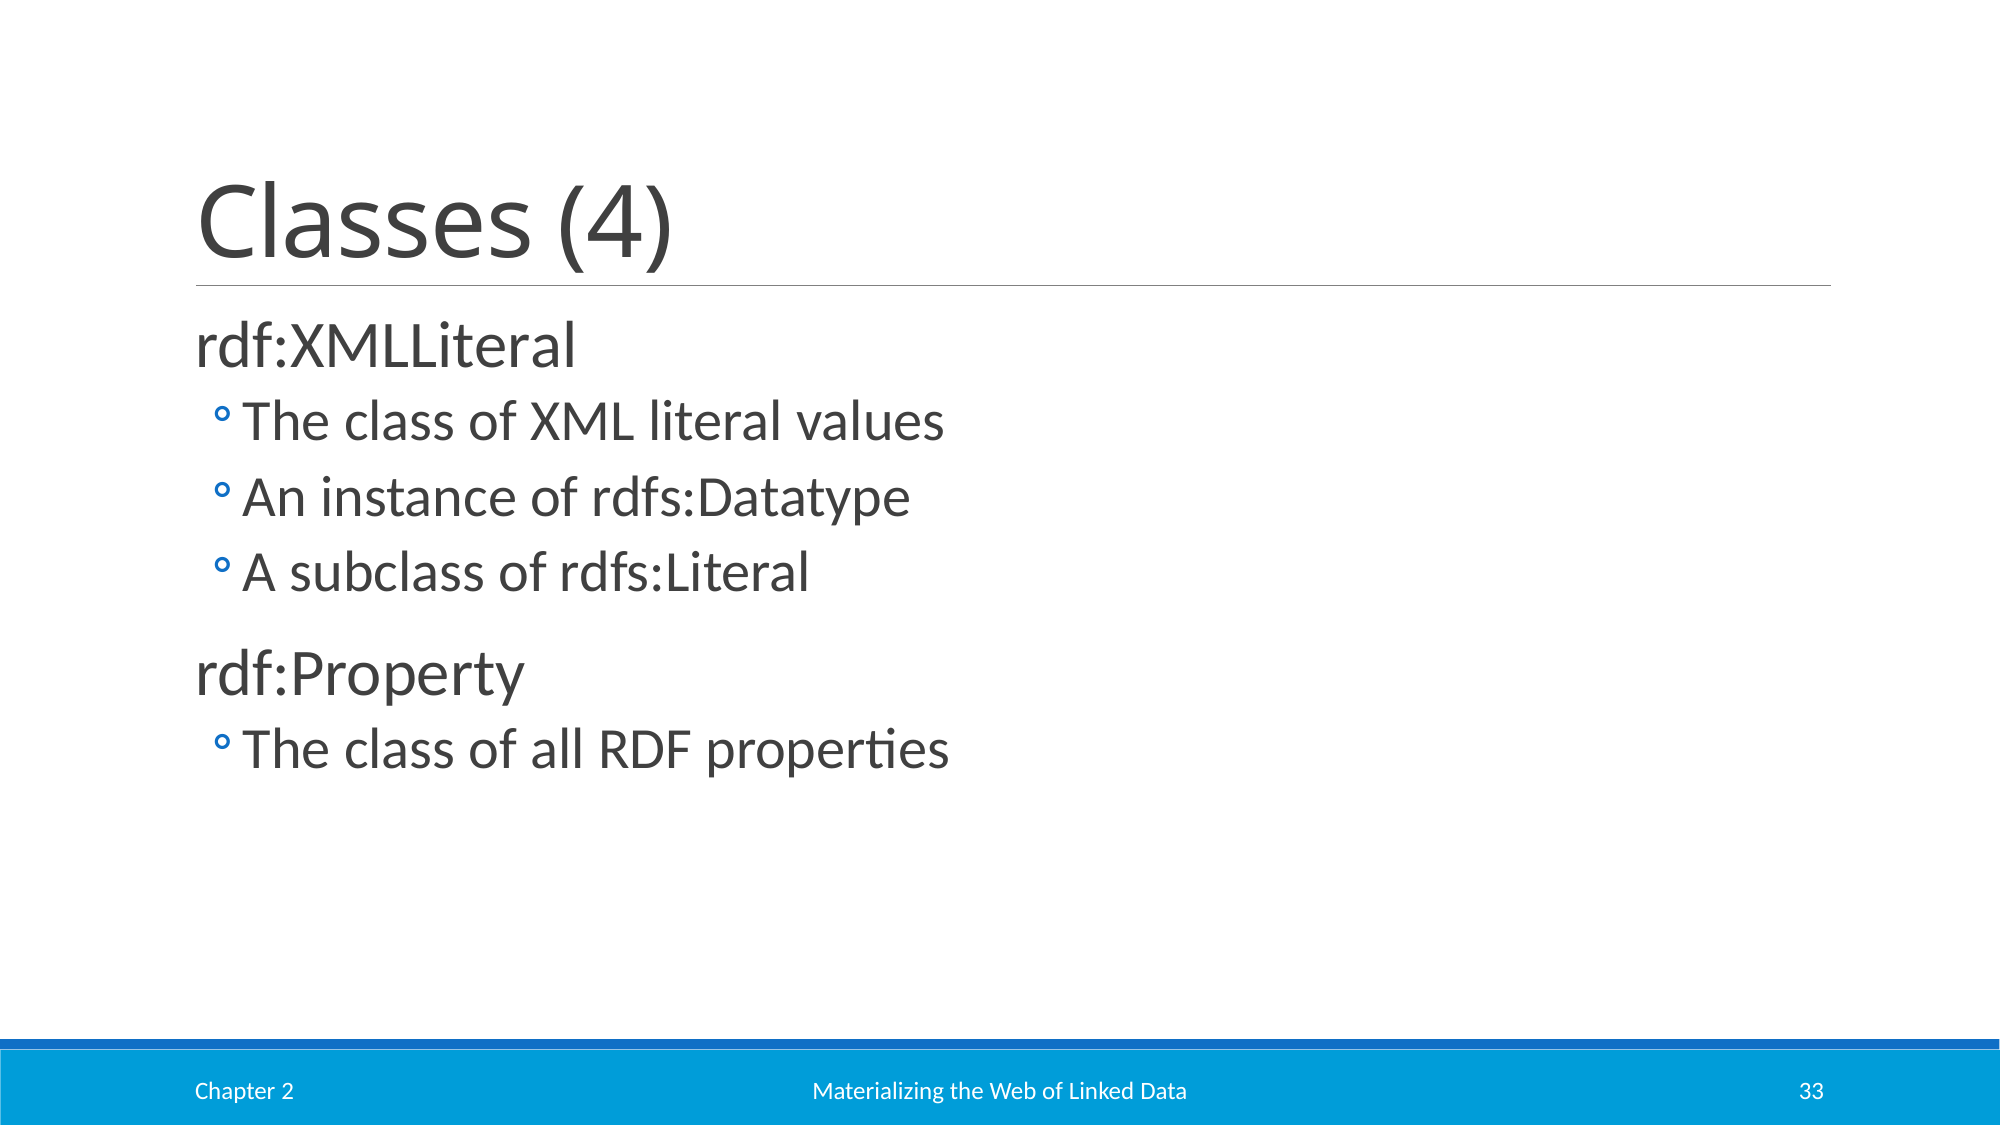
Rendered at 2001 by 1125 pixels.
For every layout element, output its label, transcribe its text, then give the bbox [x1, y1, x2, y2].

title Classes (4) [180, 47, 1830, 285]
footer Materializing the Web of Linked Data [604, 1059, 1396, 1120]
slide_number 33 [1624, 1059, 1840, 1120]
slide_number Chapter 2 [180, 1059, 586, 1120]
list rdf:XMLLiteral The class of XML literal values An instance of rdfs:Datatype A subclass of rdfs:Literal rdf:Property The class of all RDF properties [180, 302, 1830, 963]
